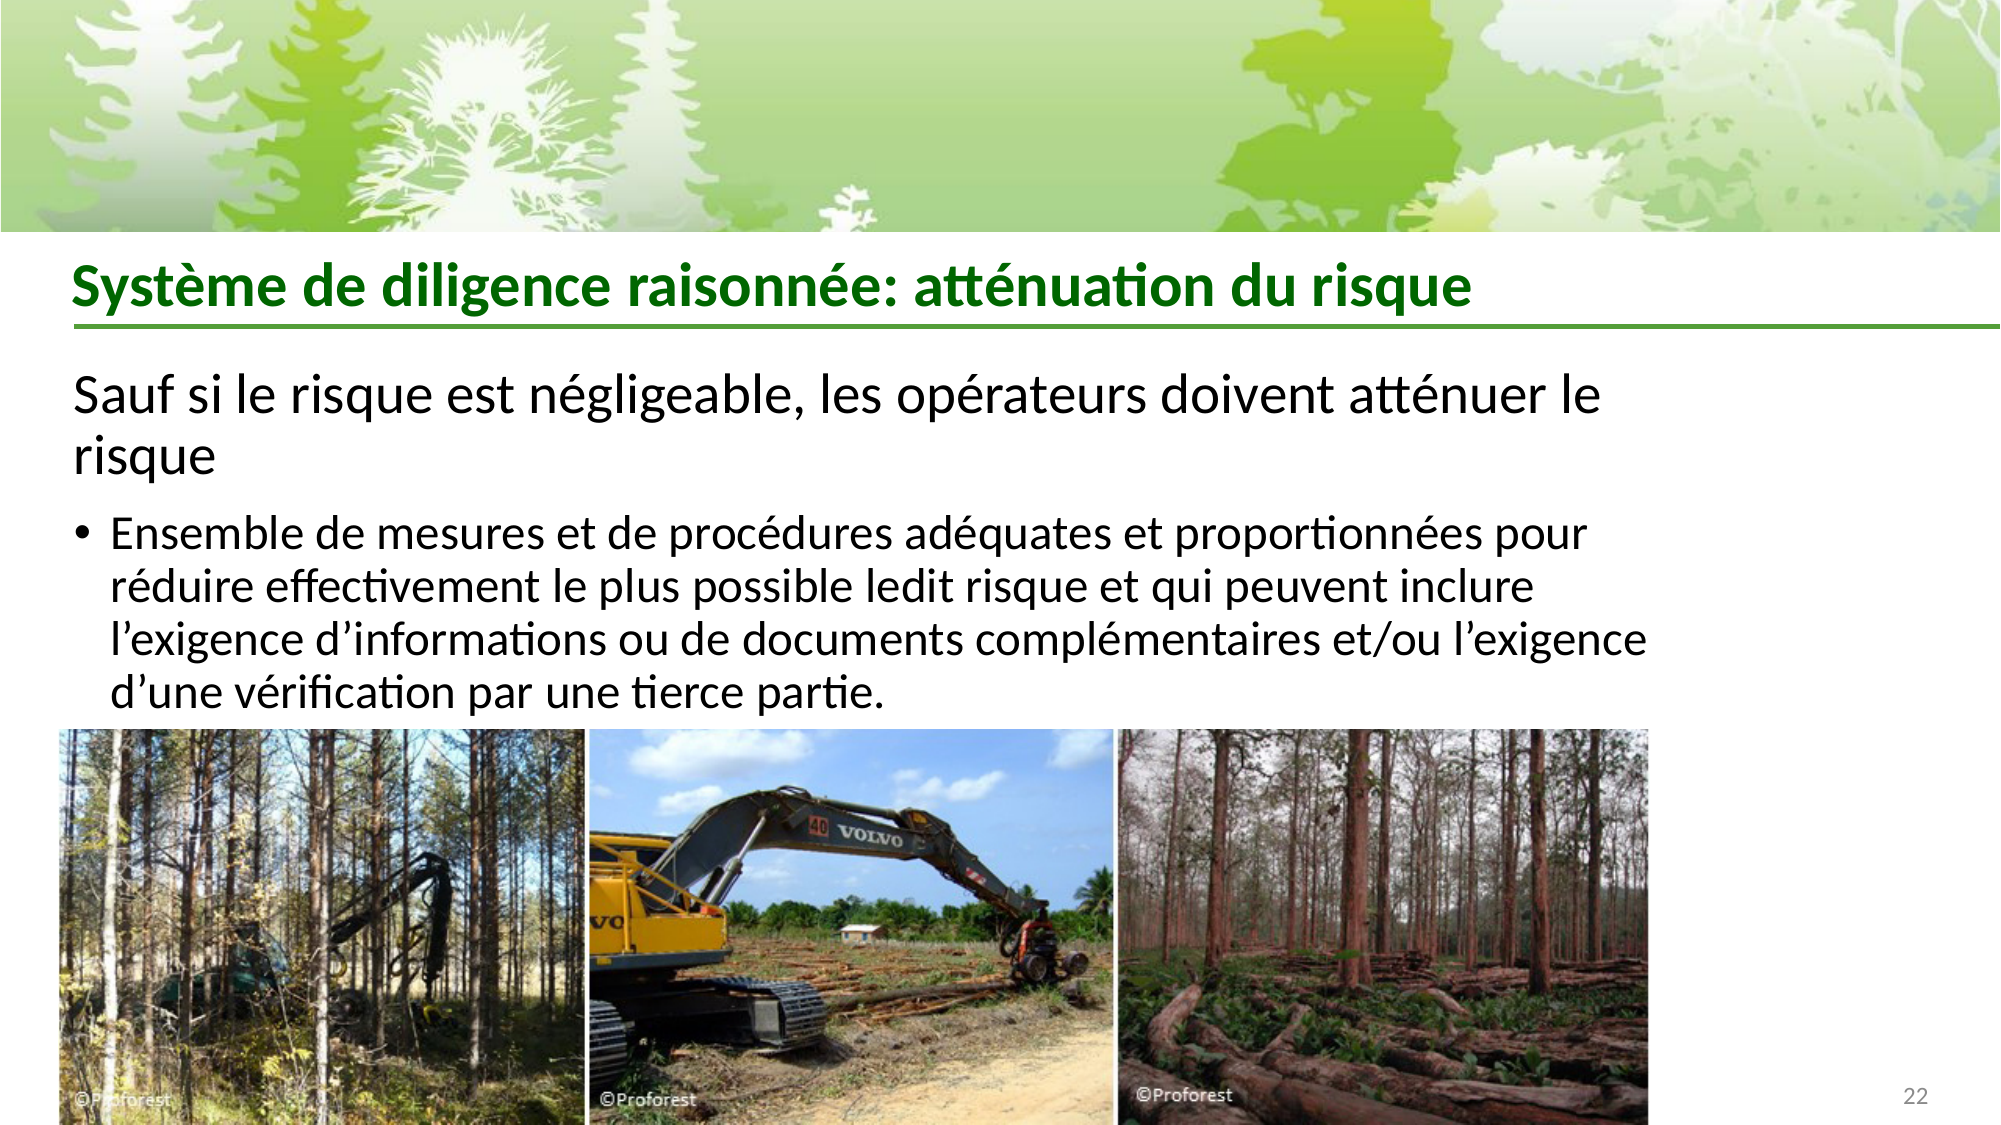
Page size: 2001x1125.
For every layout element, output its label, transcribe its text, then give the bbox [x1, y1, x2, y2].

slide_number 22 [1650, 1065, 1944, 1125]
title Système de diligence raisonnée: atténuation du risque [56, 192, 1616, 381]
list Sauf si le risque est négligeable, les opérateurs doivent atténuer le risque Ensemble de mesures et de procédures adéquates et proportionnées pour réduire effectivement le plus possible ledit risque et qui peuvent inclure l’exigence d’informations ou de documents complémentaires et/ou l’exigence d’une vérification par une tierce partie. [58, 356, 1746, 730]
picture [0, 0, 2000, 232]
picture [58, 729, 1650, 1125]
